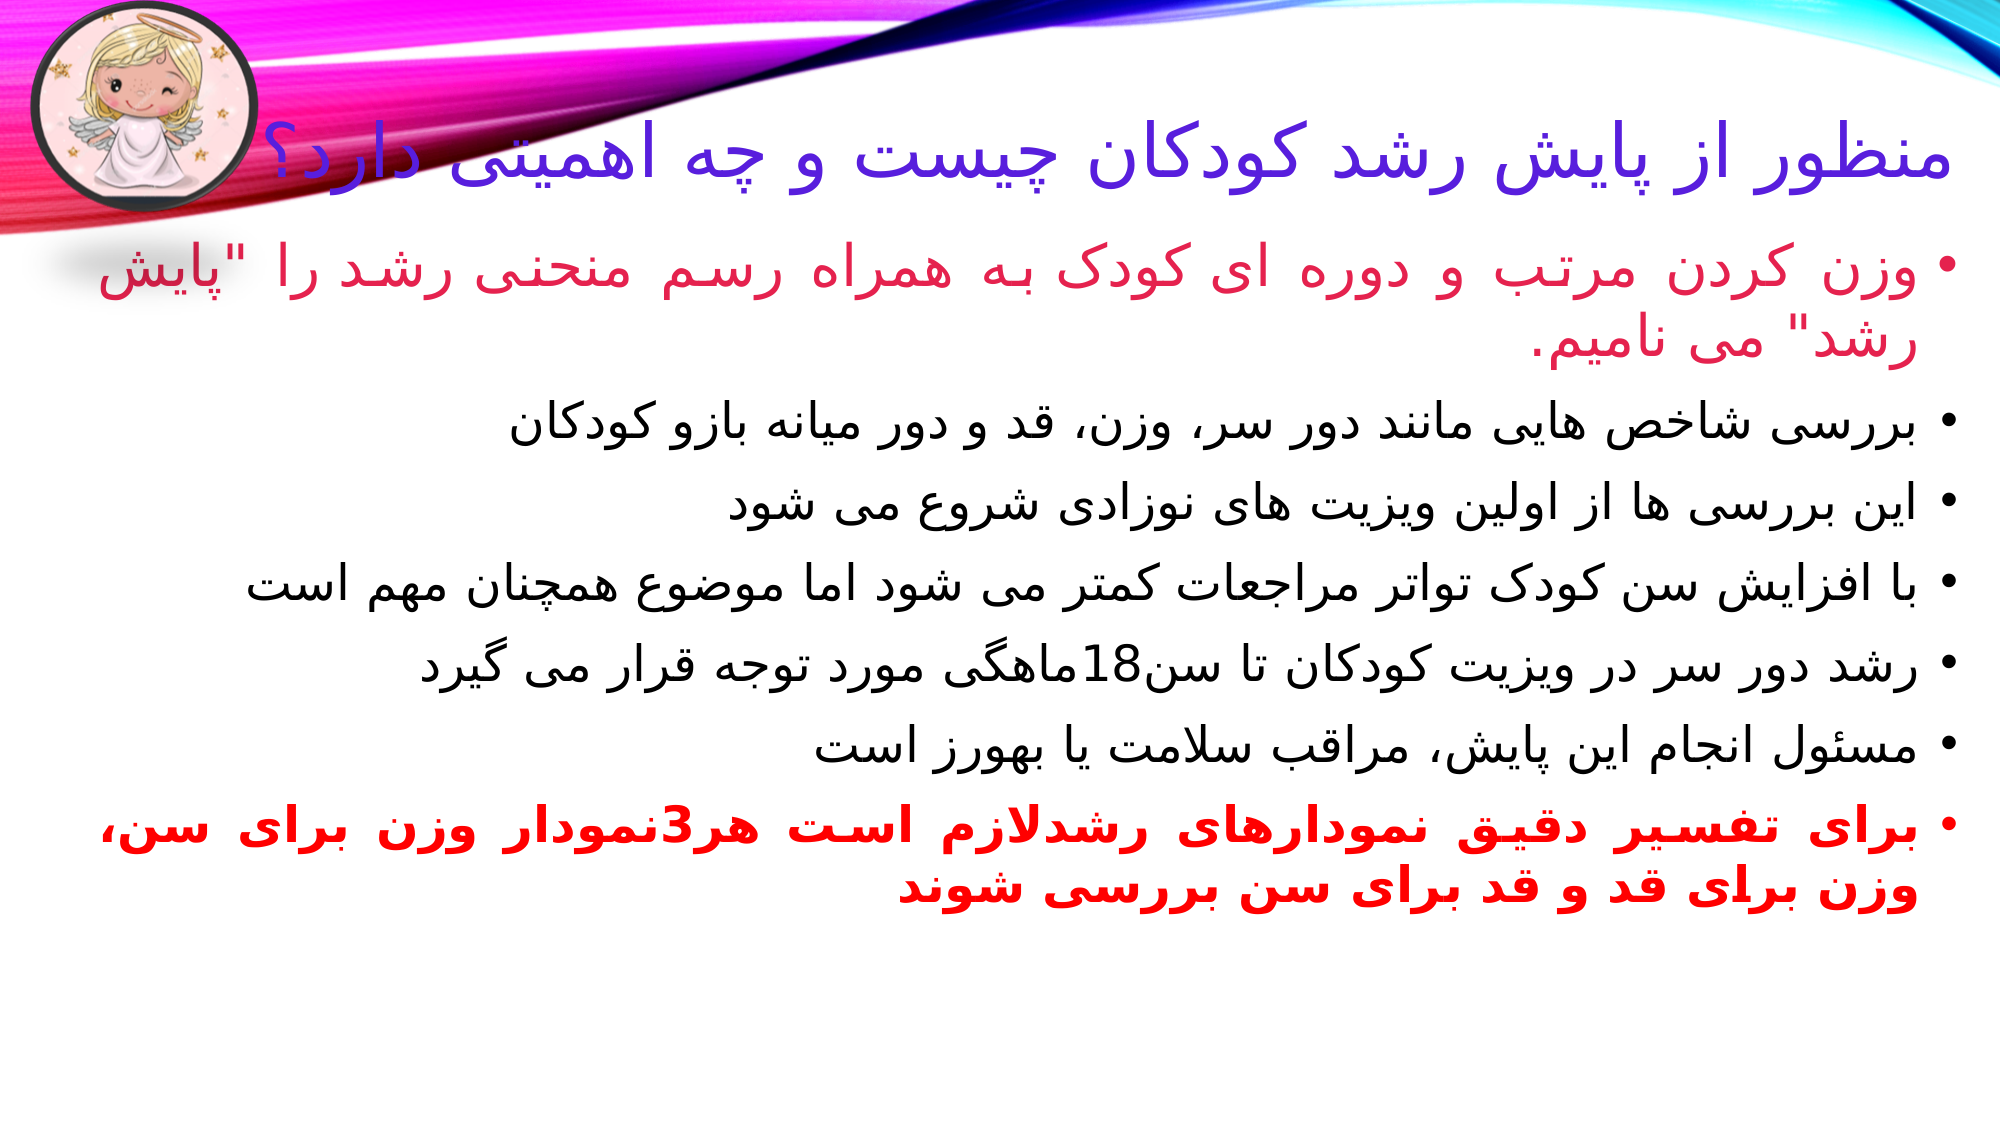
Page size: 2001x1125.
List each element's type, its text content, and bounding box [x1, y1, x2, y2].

picture [1890, 0, 2000, 75]
picture [0, 0, 2000, 330]
list وزن کردن مرتب و دوره ای کودک به همراه رسم منحنی رشد را "پایش رشد" می نامیم. بررسی شاخص هایی مانند دور سر، وزن، قد و دور میانه بازو کودکان این بررسی ها از اولین ویزیت های نوزادی شروع می شود با افزایش سن کودک تواتر مراجعات کمتر می شود اما موضوع همچنان مهم است رشد دور سر در ویزیت کودکان تا سن18ماهگی مورد توجه قرار می گیرد مسئول انجام این پایش، مراقب سلامت یا بهورز است برای تفسیر دقیق نمودارهای رشدلازم است هر3نمودار وزن برای سن، وزن برای قد و قد برای سن بررسی شوند [75, 220, 1973, 1035]
picture [1910, 0, 2000, 45]
title منظور از پایش رشد کودکان چیست و چه اهمیتی دارد؟ [290, 86, 1973, 220]
